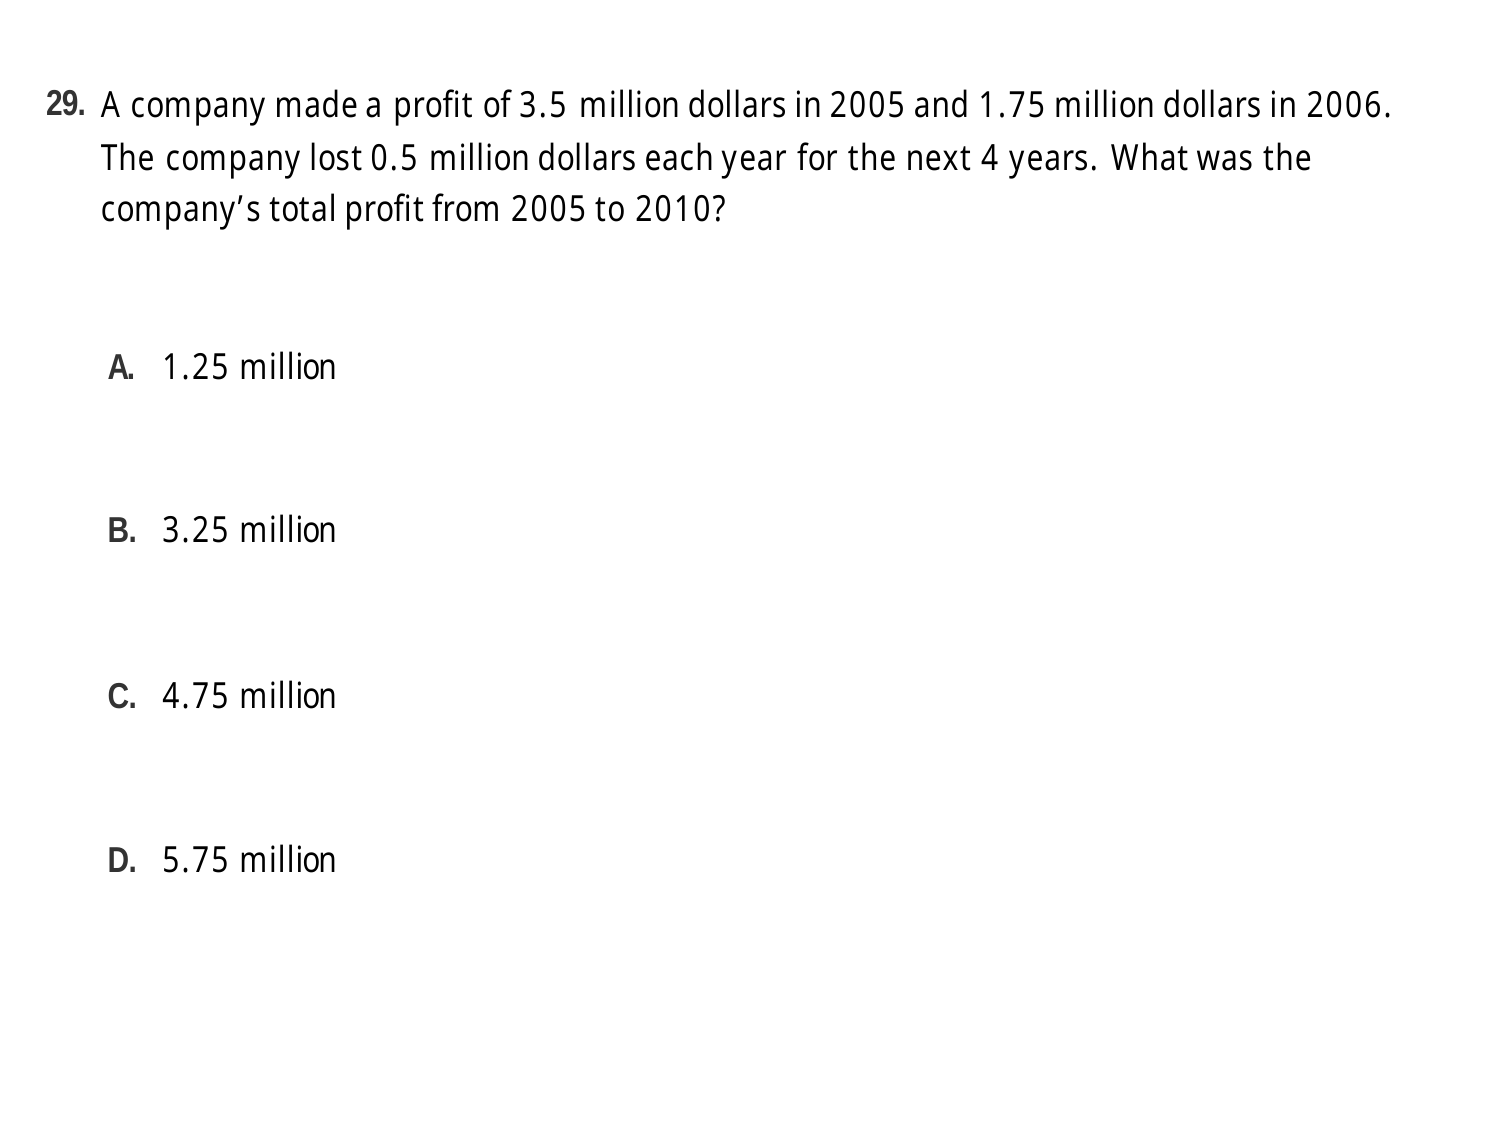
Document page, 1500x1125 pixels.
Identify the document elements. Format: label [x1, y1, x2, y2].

picture [37, 62, 1426, 1026]
